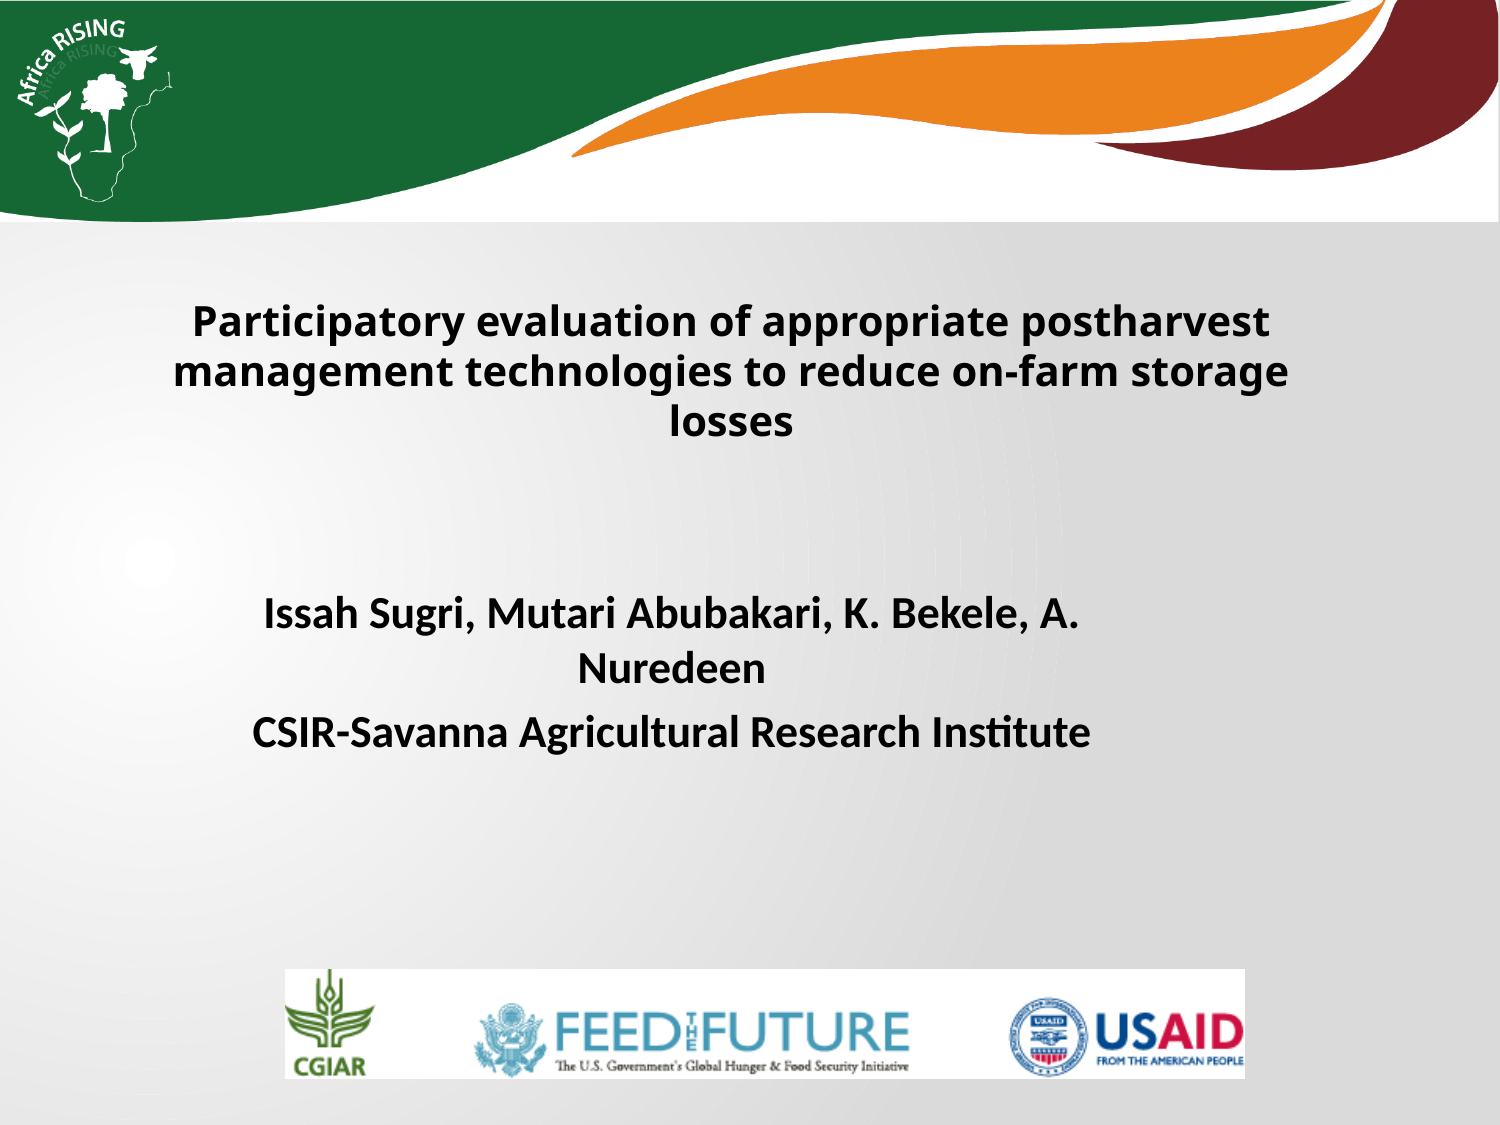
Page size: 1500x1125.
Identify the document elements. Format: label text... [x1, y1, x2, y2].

picture [285, 969, 1245, 1079]
list Participatory evaluation of appropriate postharvest management technologies to reduce on-farm storage losses [137, 287, 1307, 475]
list Issah Sugri, Mutari Abubakari, K. Bekele, A. Nuredeen CSIR-Savanna Agricultural Research Institute [137, 575, 1188, 775]
picture [0, 0, 1499, 222]
